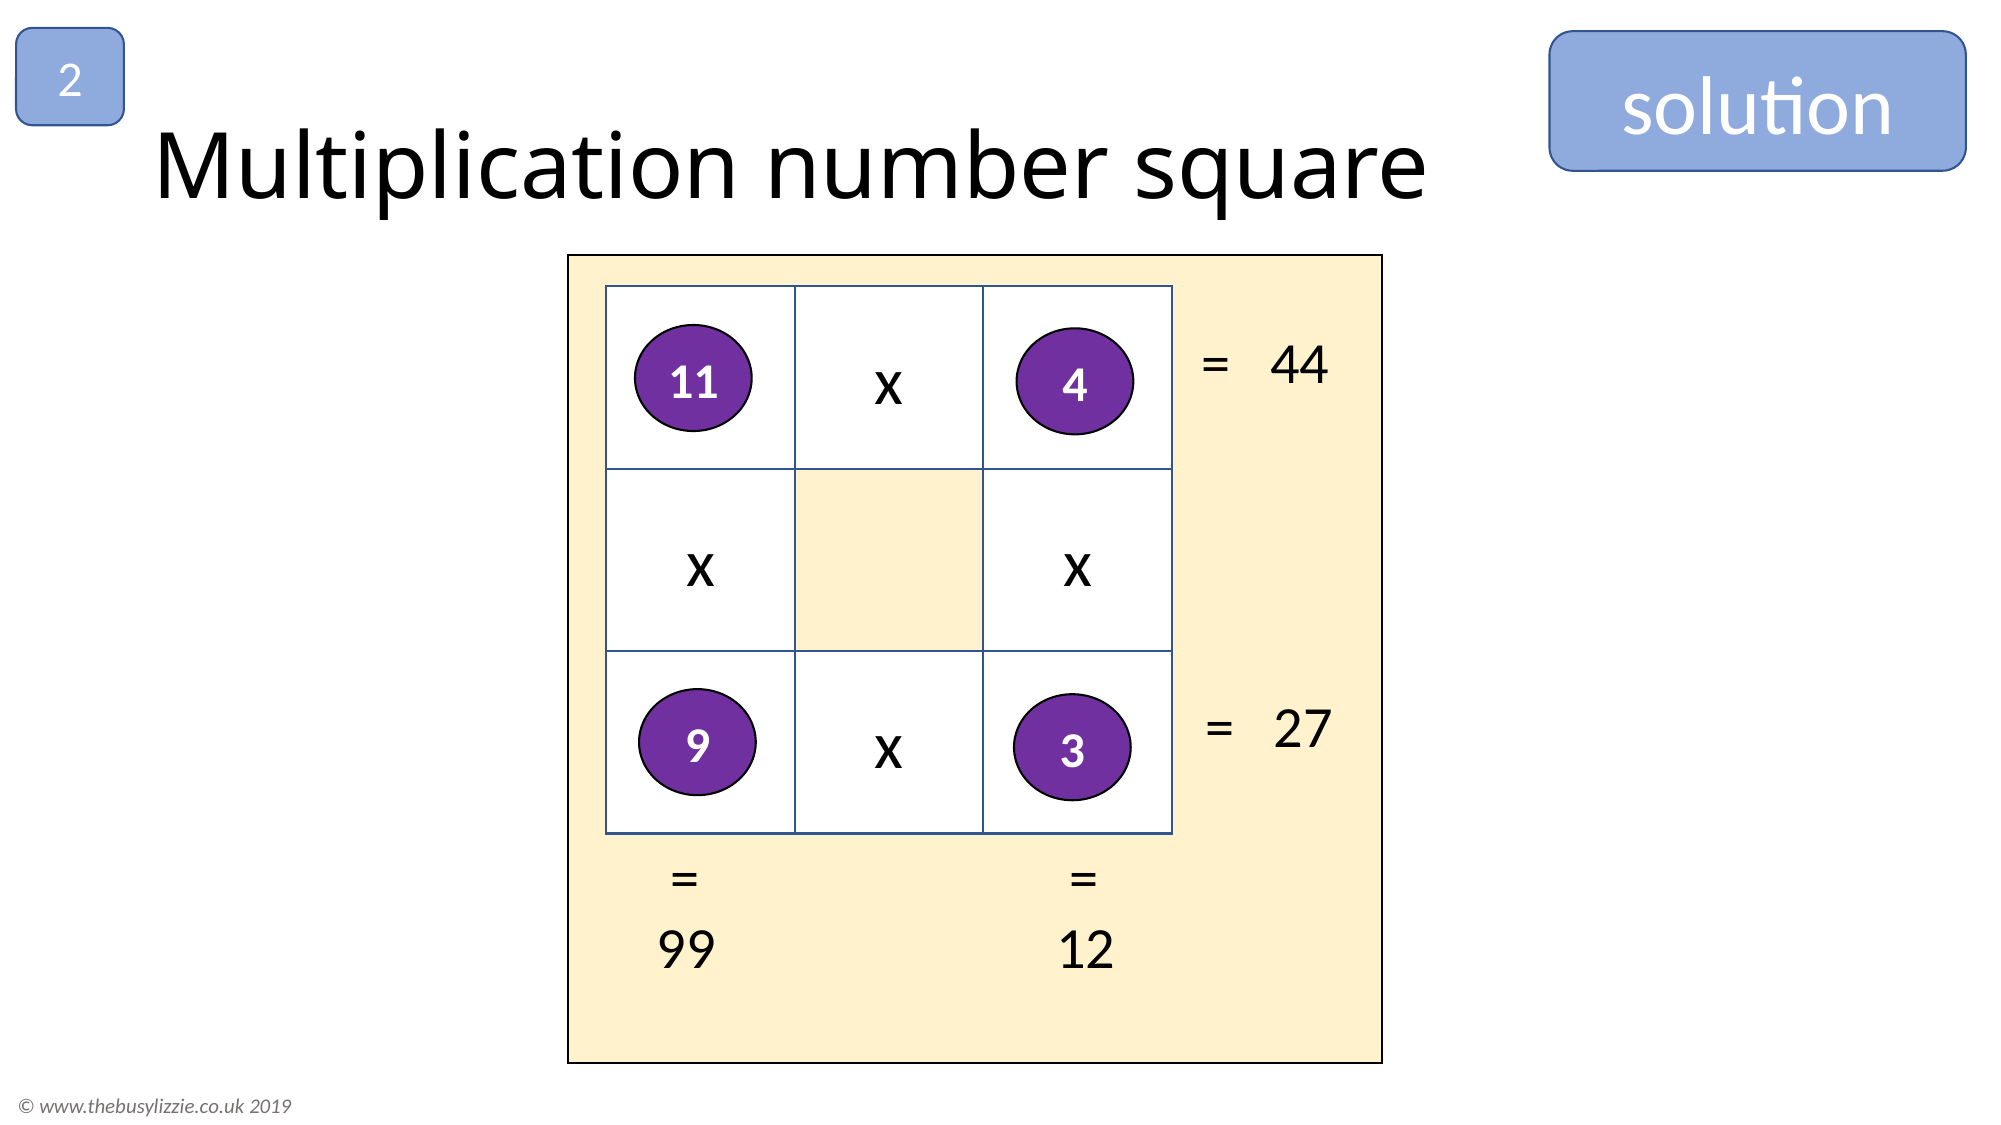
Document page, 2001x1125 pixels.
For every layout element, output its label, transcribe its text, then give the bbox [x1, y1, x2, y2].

title Multiplication number square [137, 59, 1863, 278]
text_box 2 [14, 26, 125, 127]
text_box solution [1548, 30, 1967, 172]
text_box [567, 255, 1432, 1064]
text_box © www.thebusylizzie.co.uk 2019 [2, 1085, 311, 1125]
